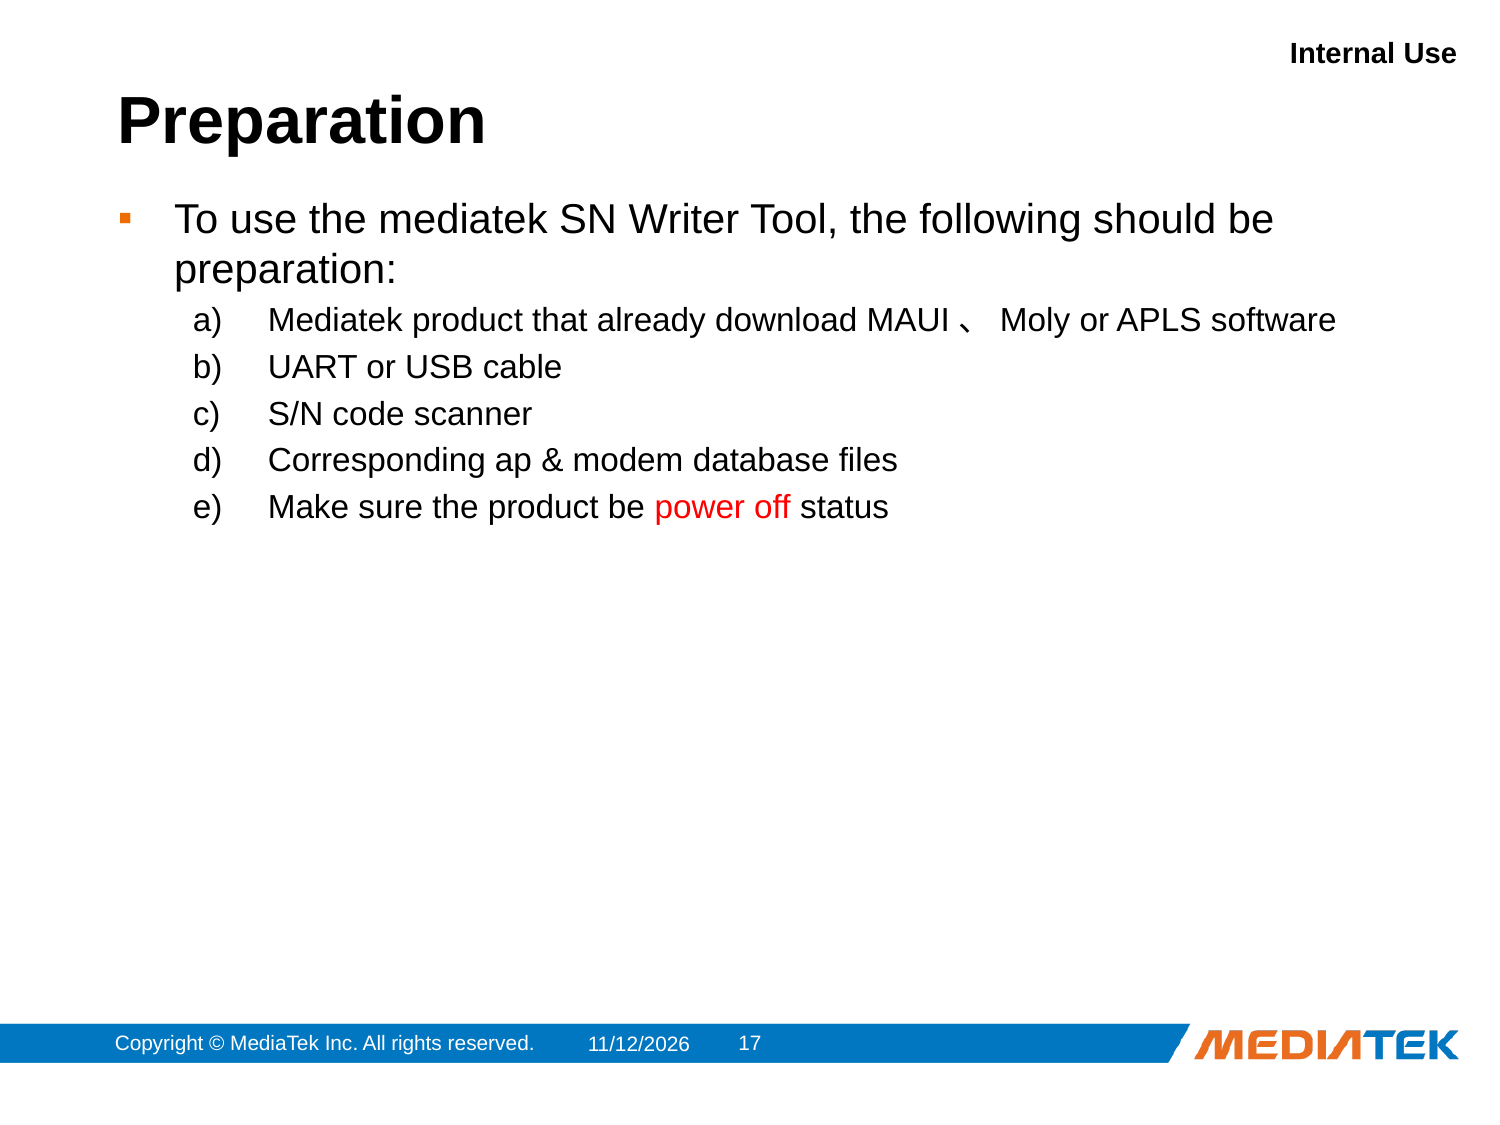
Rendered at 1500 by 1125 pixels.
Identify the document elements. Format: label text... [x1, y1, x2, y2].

footer Copyright © MediaTek Inc. All rights reserved. [99, 1022, 573, 1090]
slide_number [573, 1022, 711, 1090]
picture [789, 1023, 1459, 1063]
slide_number 16 [711, 1022, 789, 1090]
list To use the mediatek SN Writer Tool, the following should be preparation: Mediatek product that already download MAUI、Moly or APLS software UART or USB cable S/N code scanner Corresponding ap & modem database files Make sure the product be power off status [102, 184, 1425, 998]
title Preparation [101, 62, 1425, 172]
picture [0, 1023, 99, 1063]
